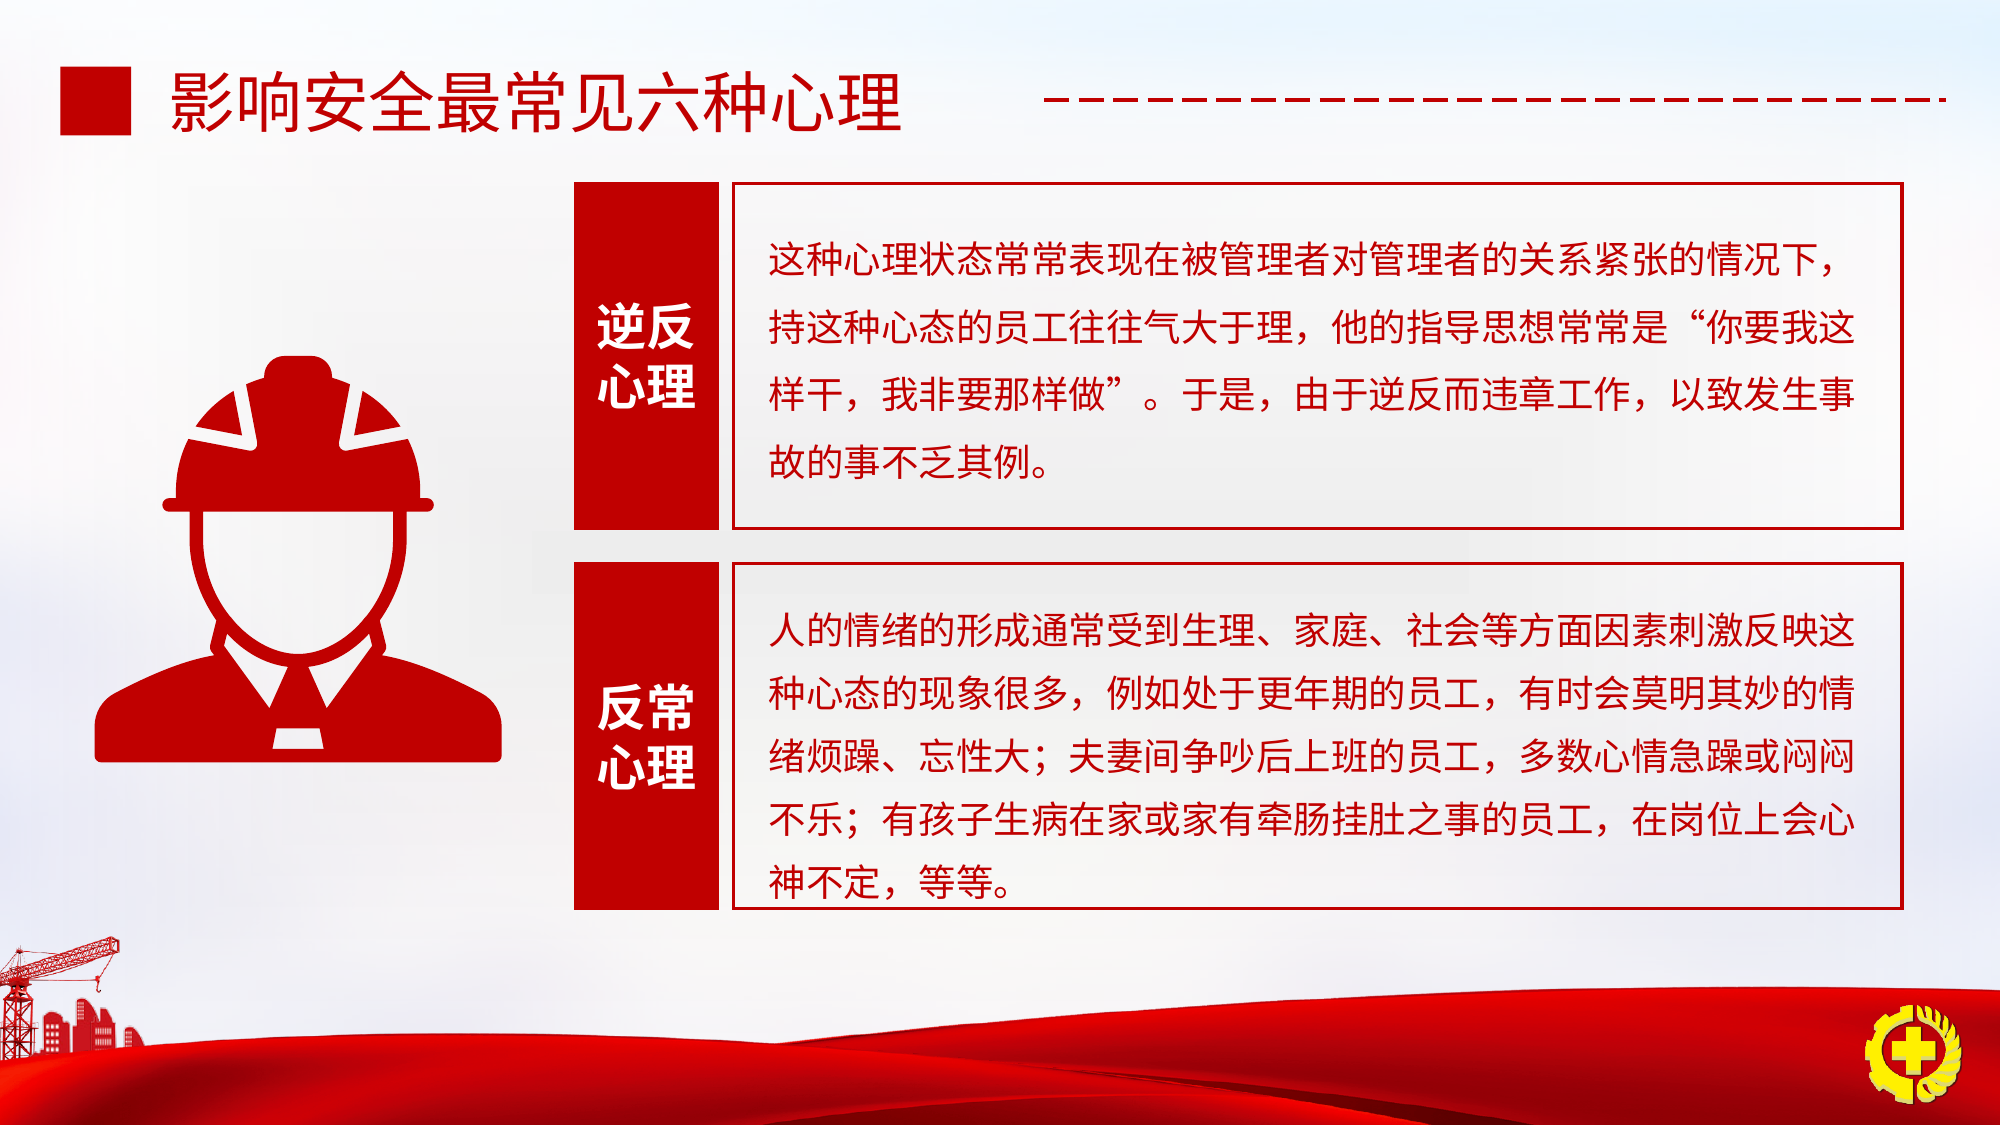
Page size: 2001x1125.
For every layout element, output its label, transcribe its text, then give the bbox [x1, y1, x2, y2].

text_box 反常心理 [575, 562, 718, 910]
text_box 影响安全最常见六种心理 [154, 53, 998, 148]
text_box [733, 183, 1903, 529]
text_box 逆反心理 [575, 182, 718, 530]
picture [0, 890, 2001, 1125]
text_box [94, 355, 502, 763]
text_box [733, 563, 1903, 909]
text_box [59, 66, 132, 136]
